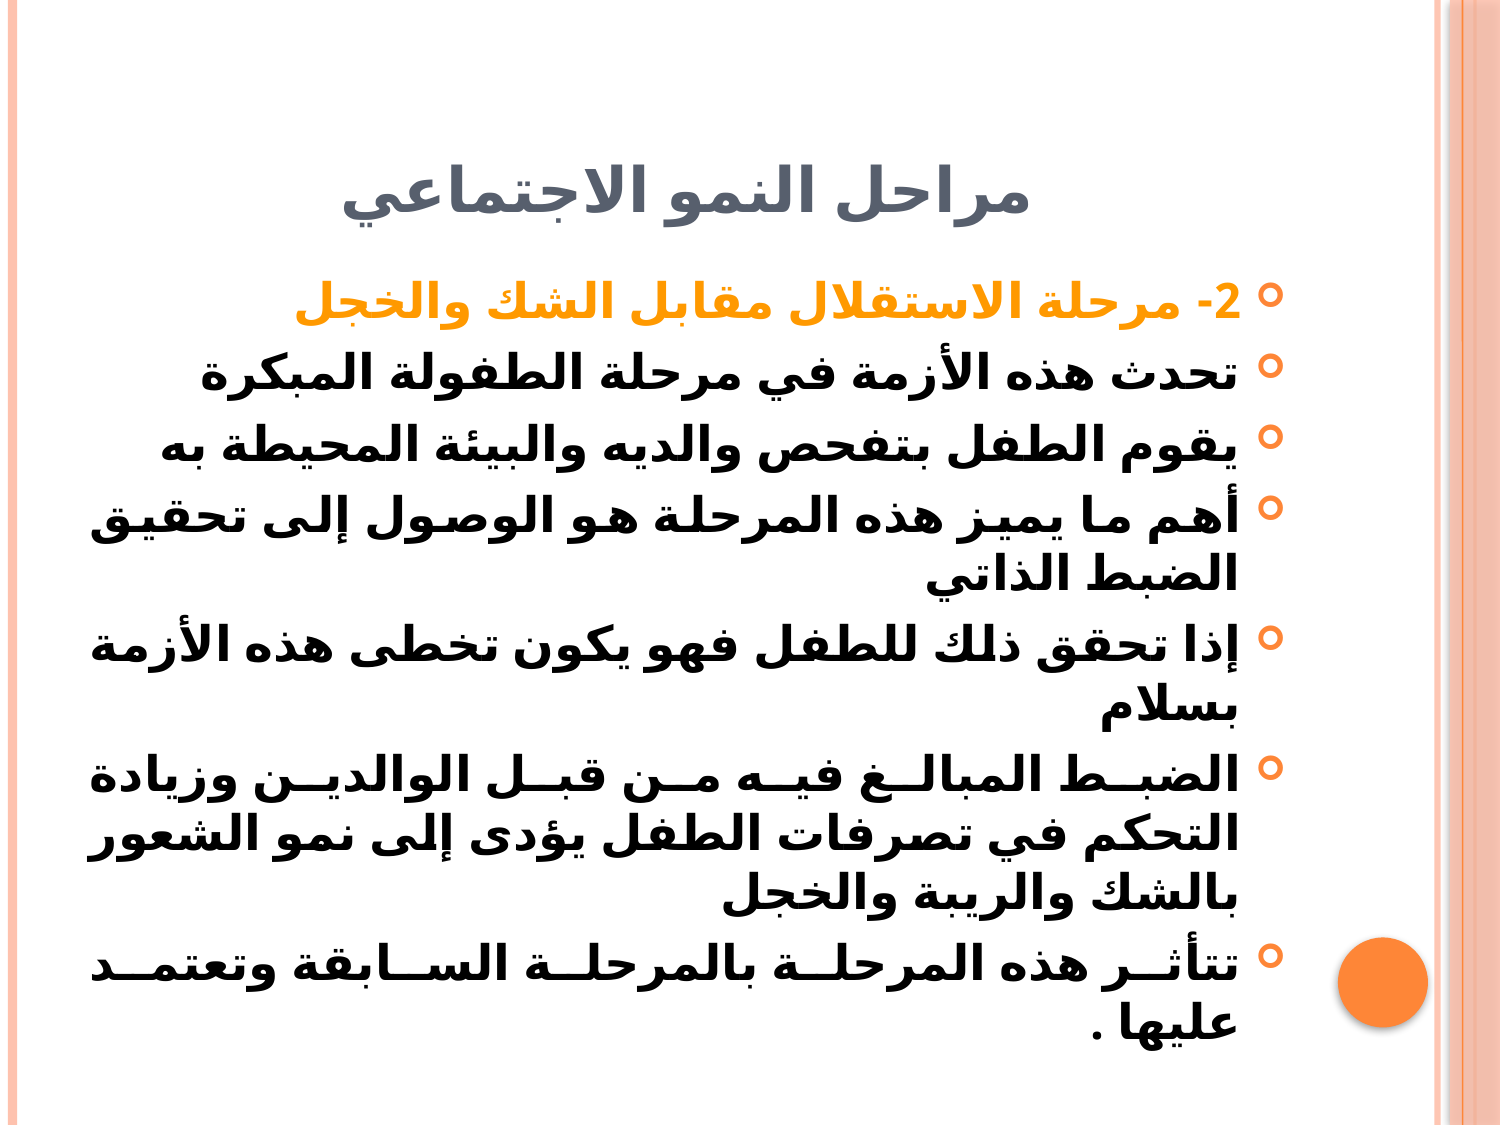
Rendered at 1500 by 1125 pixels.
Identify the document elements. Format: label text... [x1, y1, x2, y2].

title مراحل النمو الاجتماعي [75, 45, 1300, 233]
list 2- مرحلة الاستقلال مقابل الشك والخجل تحدث هذه الأزمة في مرحلة الطفولة المبكرة يقوم الطفل بتفحص والديه والبيئة المحيطة به أهم ما يميز هذه المرحلة هو الوصول إلى تحقيق الضبط الذاتي إذا تحقق ذلك للطفل فهو يكون تخطى هذه الأزمة بسلام الضبط المبالغ فيه من قبل الوالدين وزيادة التحكم في تصرفات الطفل يؤدى إلى نمو الشعور بالشك والريبة والخجل تتأثر هذه المرحلة بالمرحلة السابقة وتعتمد عليها . [75, 262, 1300, 1062]
